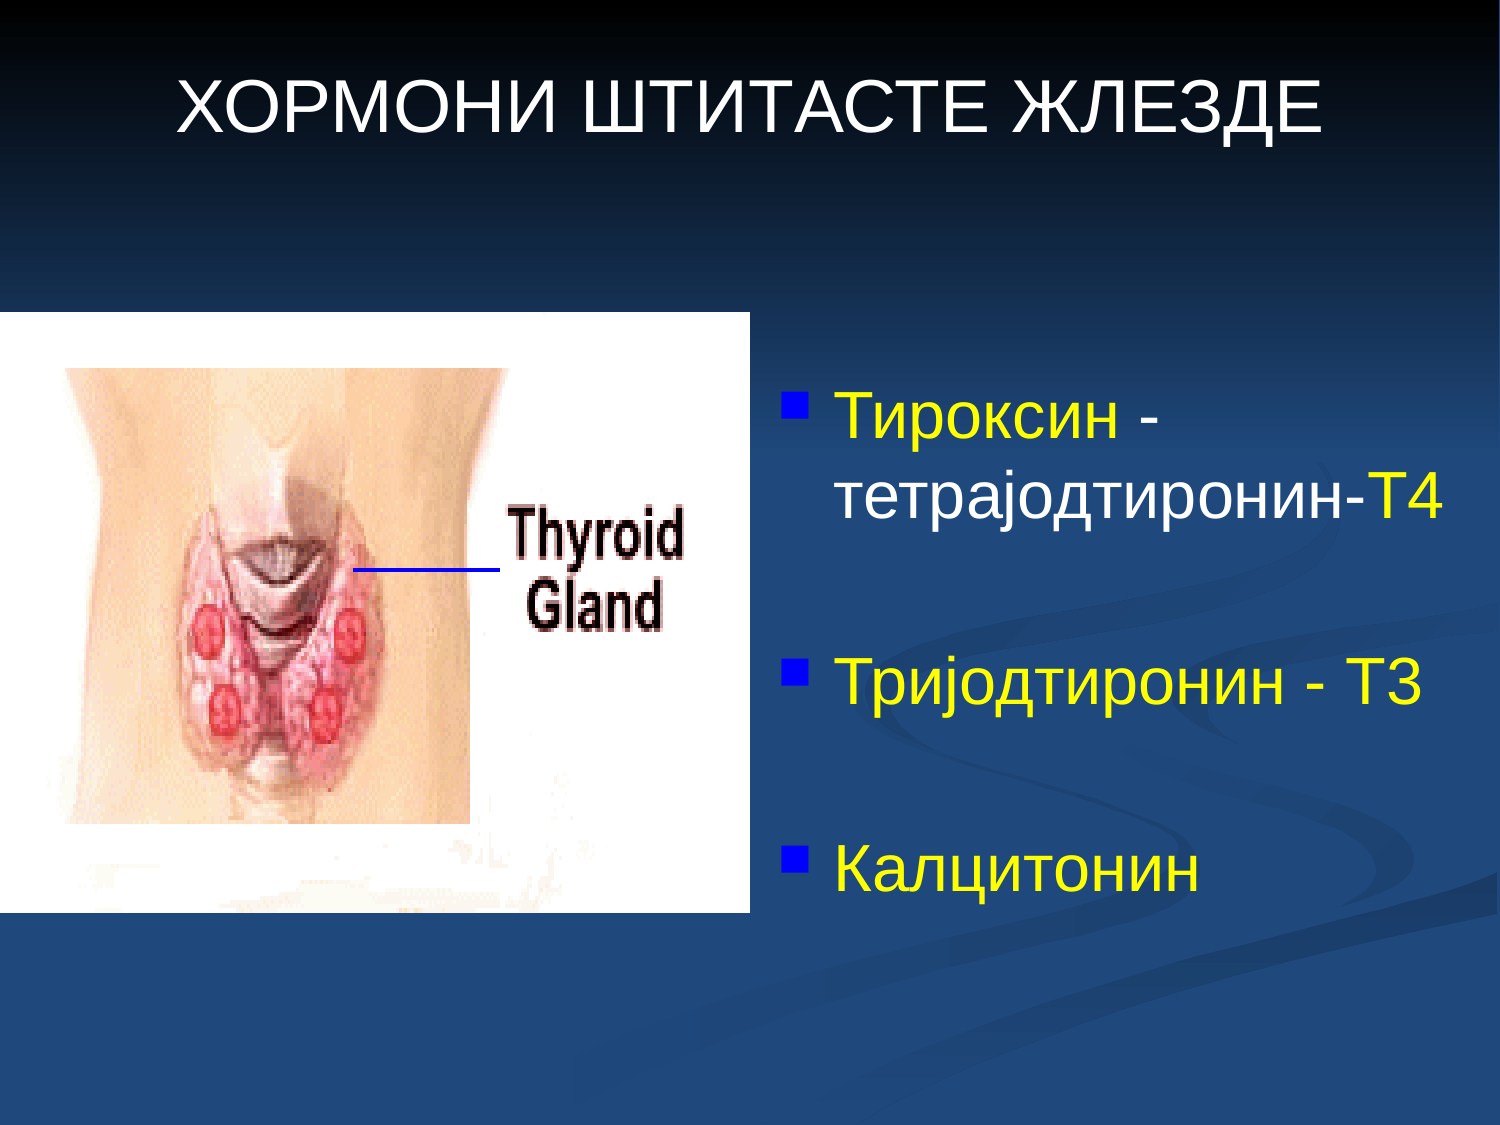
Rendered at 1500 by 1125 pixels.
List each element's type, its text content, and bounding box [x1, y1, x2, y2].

title ХОРМОНИ ШТИТАСТЕ ЖЛЕЗДЕ [112, 42, 1388, 246]
list Тироксин - тетрајодтиронин-T4 Тријодтиронин - T3 Калцитонин [762, 187, 1476, 931]
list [0, 312, 751, 913]
